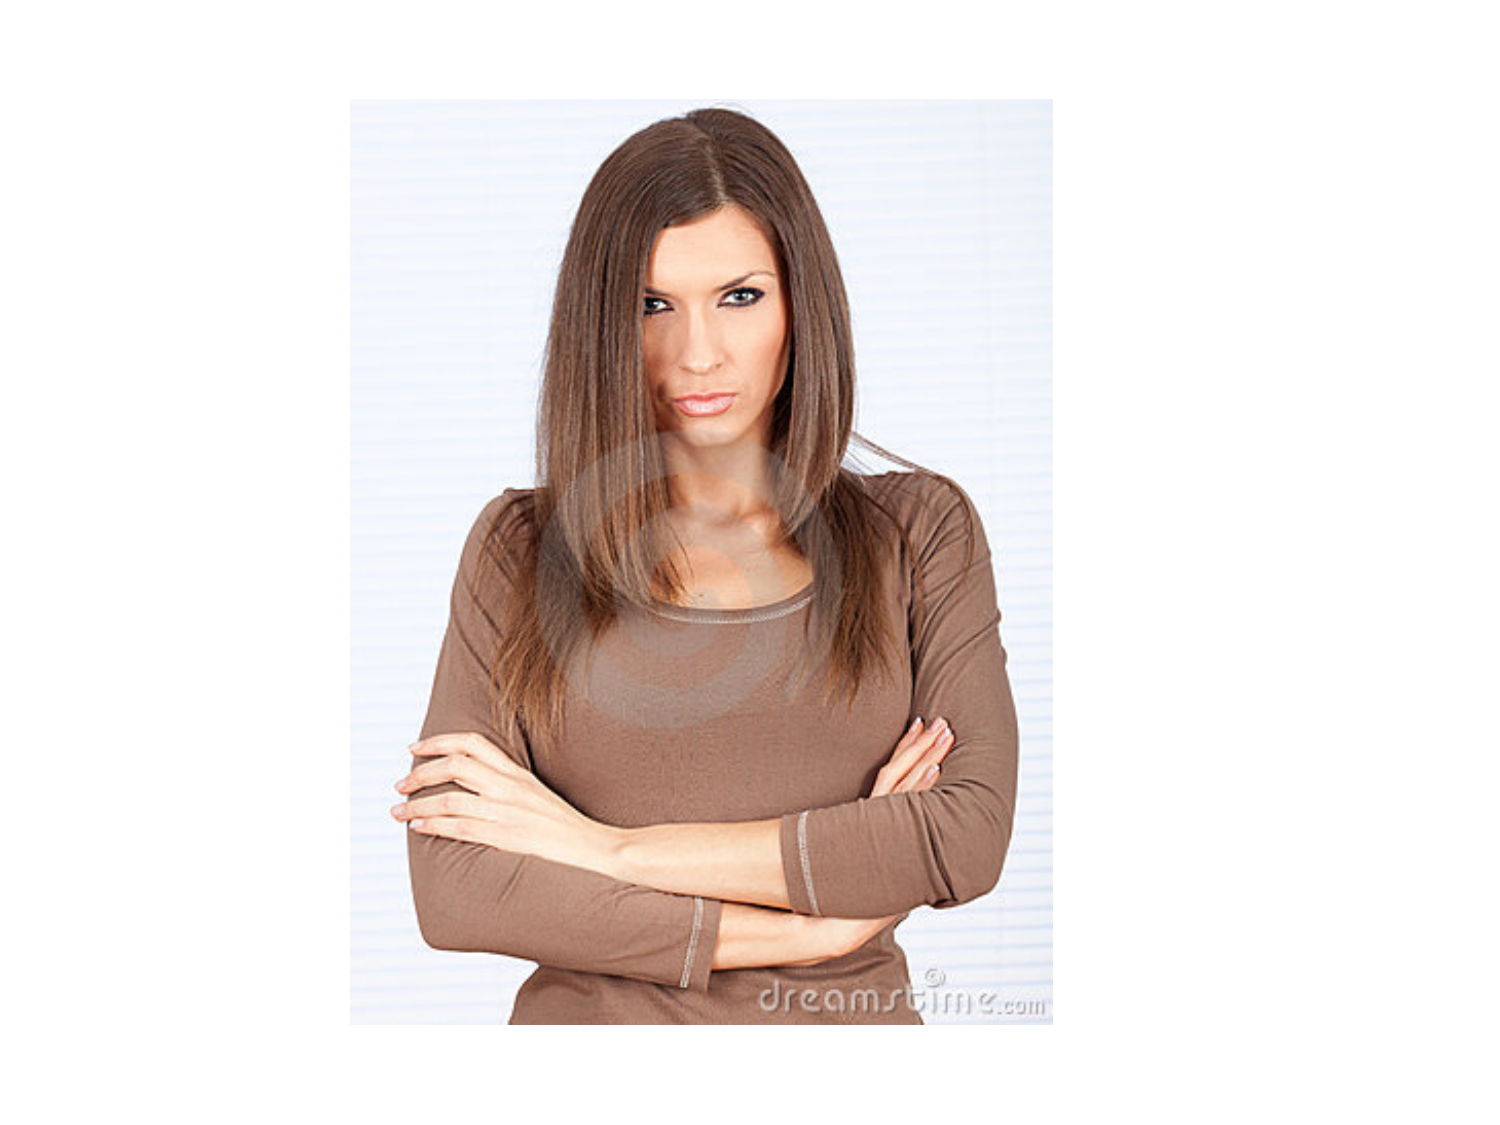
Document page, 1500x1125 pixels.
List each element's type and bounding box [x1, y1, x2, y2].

picture [349, 99, 1054, 1026]
